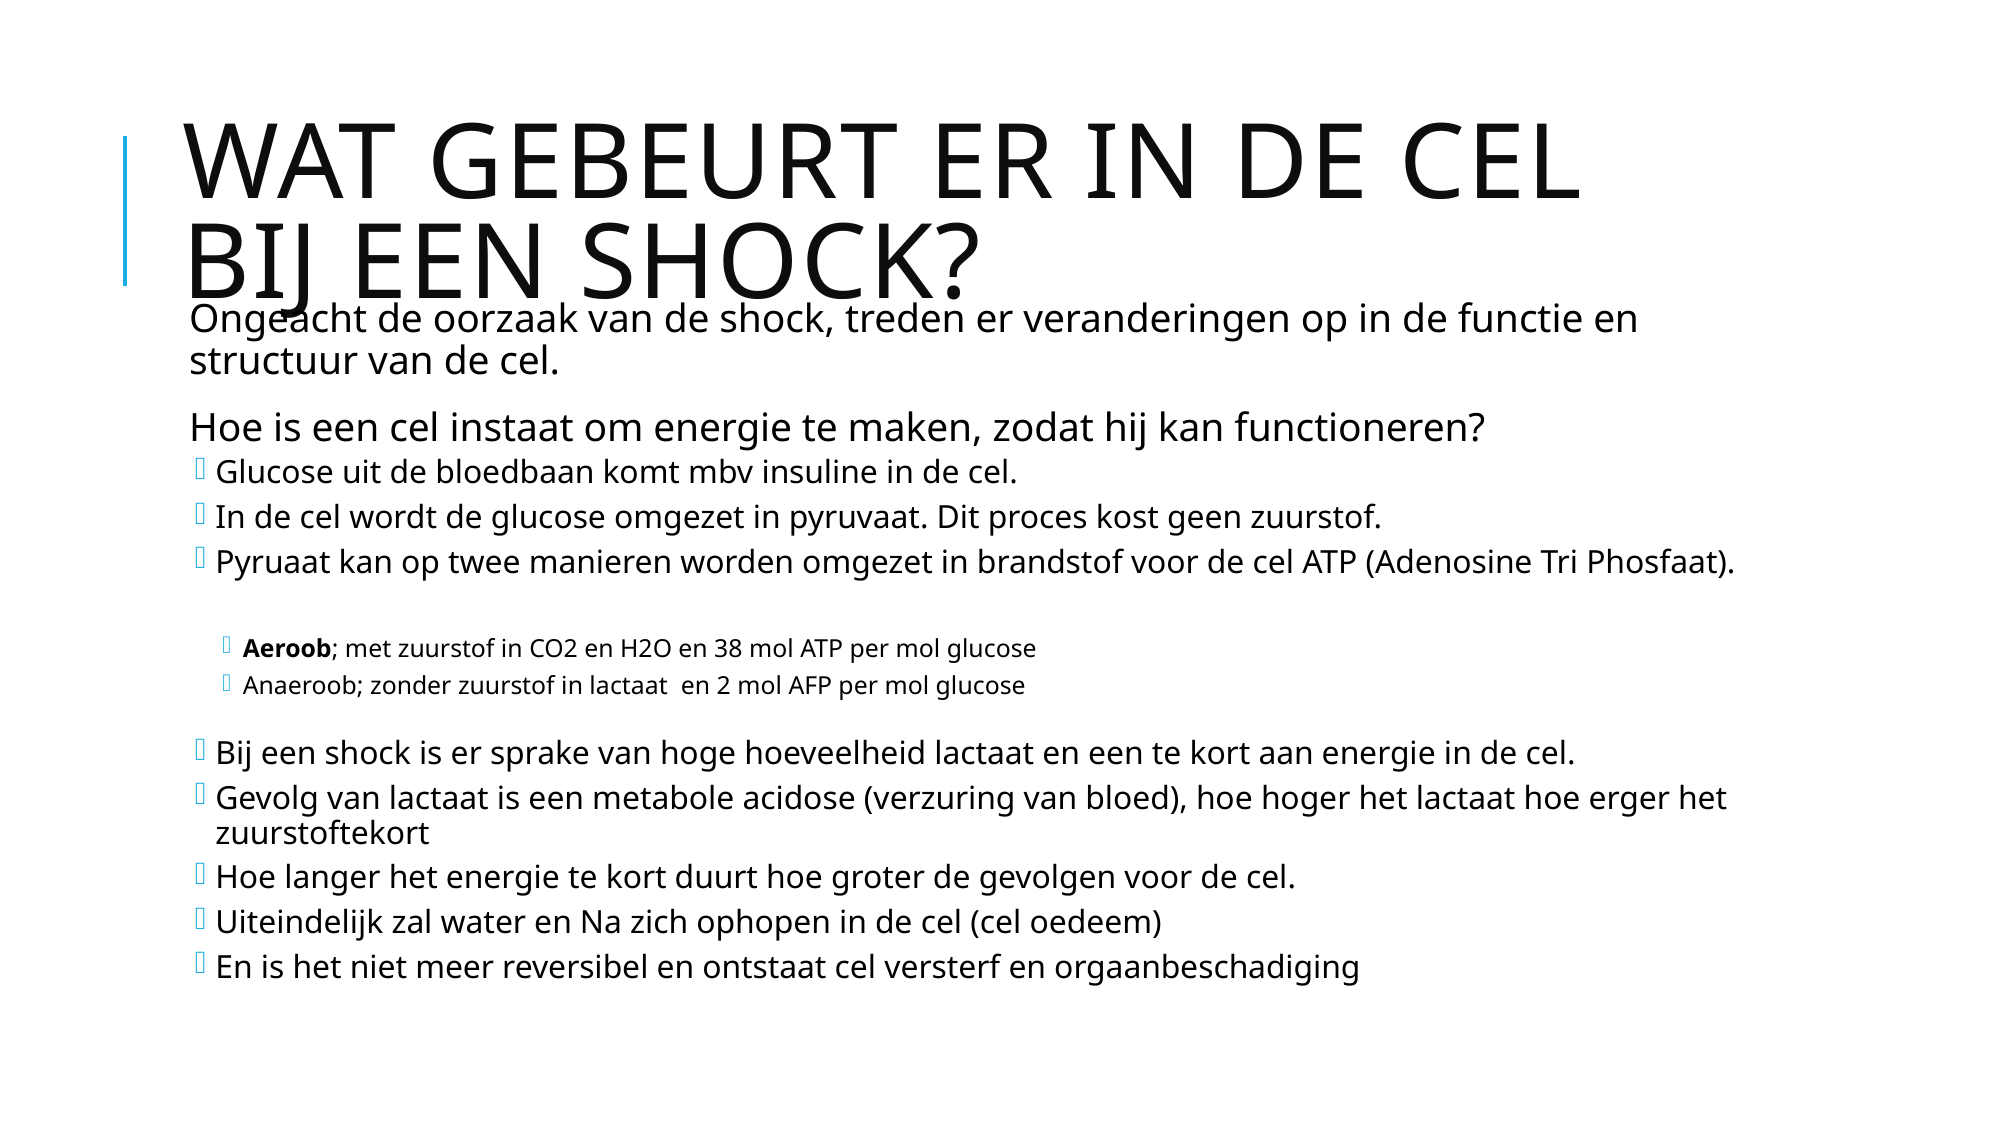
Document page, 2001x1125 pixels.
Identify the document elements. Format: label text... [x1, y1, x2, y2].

title Wat gebeurt er in de cel bij een shock? [168, 96, 1763, 291]
list Ongeacht de oorzaak van de shock, treden er veranderingen op in de functie en structuur van de cel. Hoe is een cel instaat om energie te maken, zodat hij kan functioneren? Glucose uit de bloedbaan komt mbv insuline in de cel. In de cel wordt de glucose omgezet in pyruvaat. Dit proces kost geen zuurstof. Pyruaat kan op twee manieren worden omgezet in brandstof voor de cel ATP (Adenosine Tri Phosfaat). Aeroob; met zuurstof in CO2 en H2O en 38 mol ATP per mol glucose Anaeroob; zonder zuurstof in lactaat en 2 mol AFP per mol glucose Bij een shock is er sprake van hoge hoeveelheid lactaat en een te kort aan energie in de cel. Gevolg van lactaat is een metabole acidose (verzuring van bloed), hoe hoger het lactaat hoe erger het zuurstoftekort Hoe langer het energie te kort duurt hoe groter de gevolgen voor de cel. Uiteindelijk zal water en Na zich ophopen in de cel (cel oedeem) En is het niet meer reversibel en ontstaat cel versterf en orgaanbeschadiging [168, 291, 1763, 1035]
